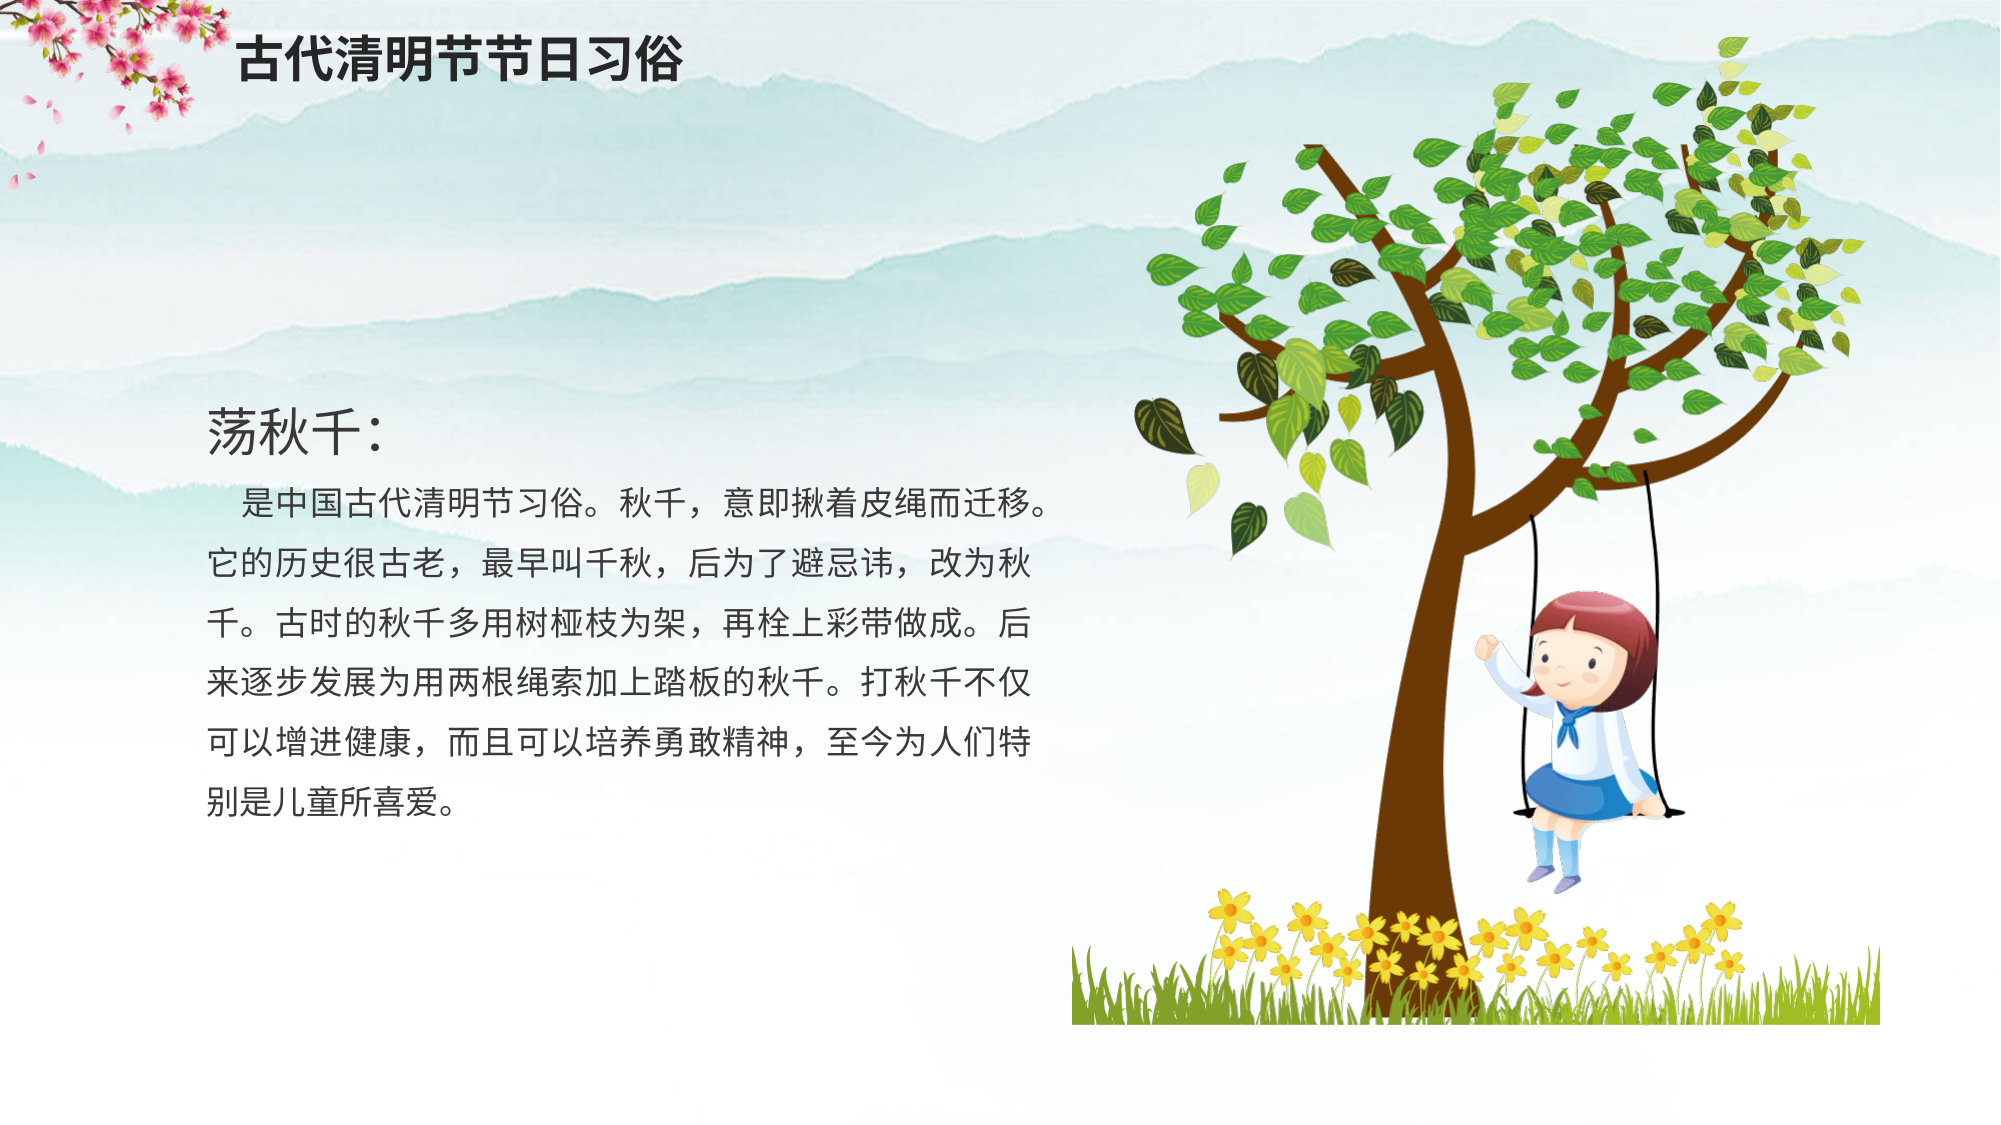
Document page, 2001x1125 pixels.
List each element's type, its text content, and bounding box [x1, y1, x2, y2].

text_box 古代清明节节日习俗 [232, 19, 703, 95]
picture [0, 0, 2000, 1125]
text_box 荡秋千： 是中国古代清明节习俗。秋千，意即揪着皮绳而迁移。它的历史很古老，最早叫千秋，后为了避忌讳，改为秋千。古时的秋千多用树桠枝为架，再栓上彩带做成。后来逐步发展为用两根绳索加上踏板的秋千。打秋千不仅可以增进健康，而且可以培养勇敢精神，至今为人们特别是儿童所喜爱。 [191, 360, 1047, 829]
